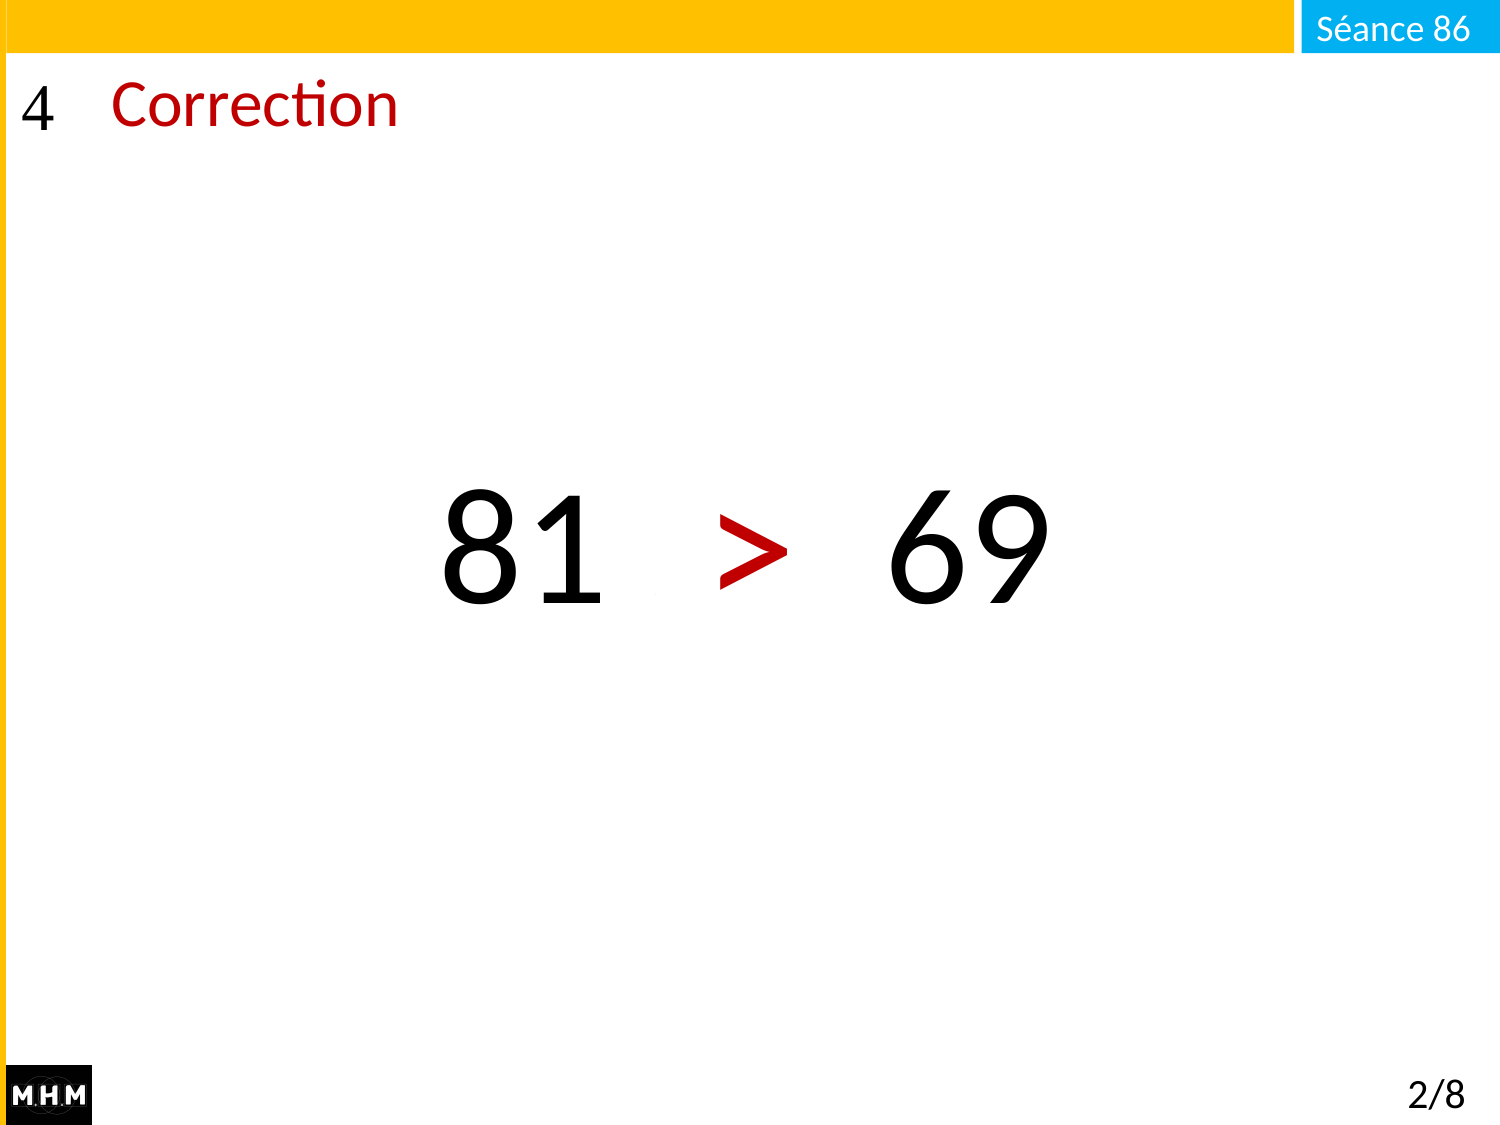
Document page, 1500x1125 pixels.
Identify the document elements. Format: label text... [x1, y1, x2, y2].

picture [6, 1065, 92, 1125]
text_box > [655, 419, 844, 655]
title Correction [96, 60, 1391, 149]
list 2/8 [1373, 1064, 1500, 1125]
text_box 81 . . . 69 [844, 429, 1101, 645]
text_box 81 . . . 69 [424, 429, 655, 645]
